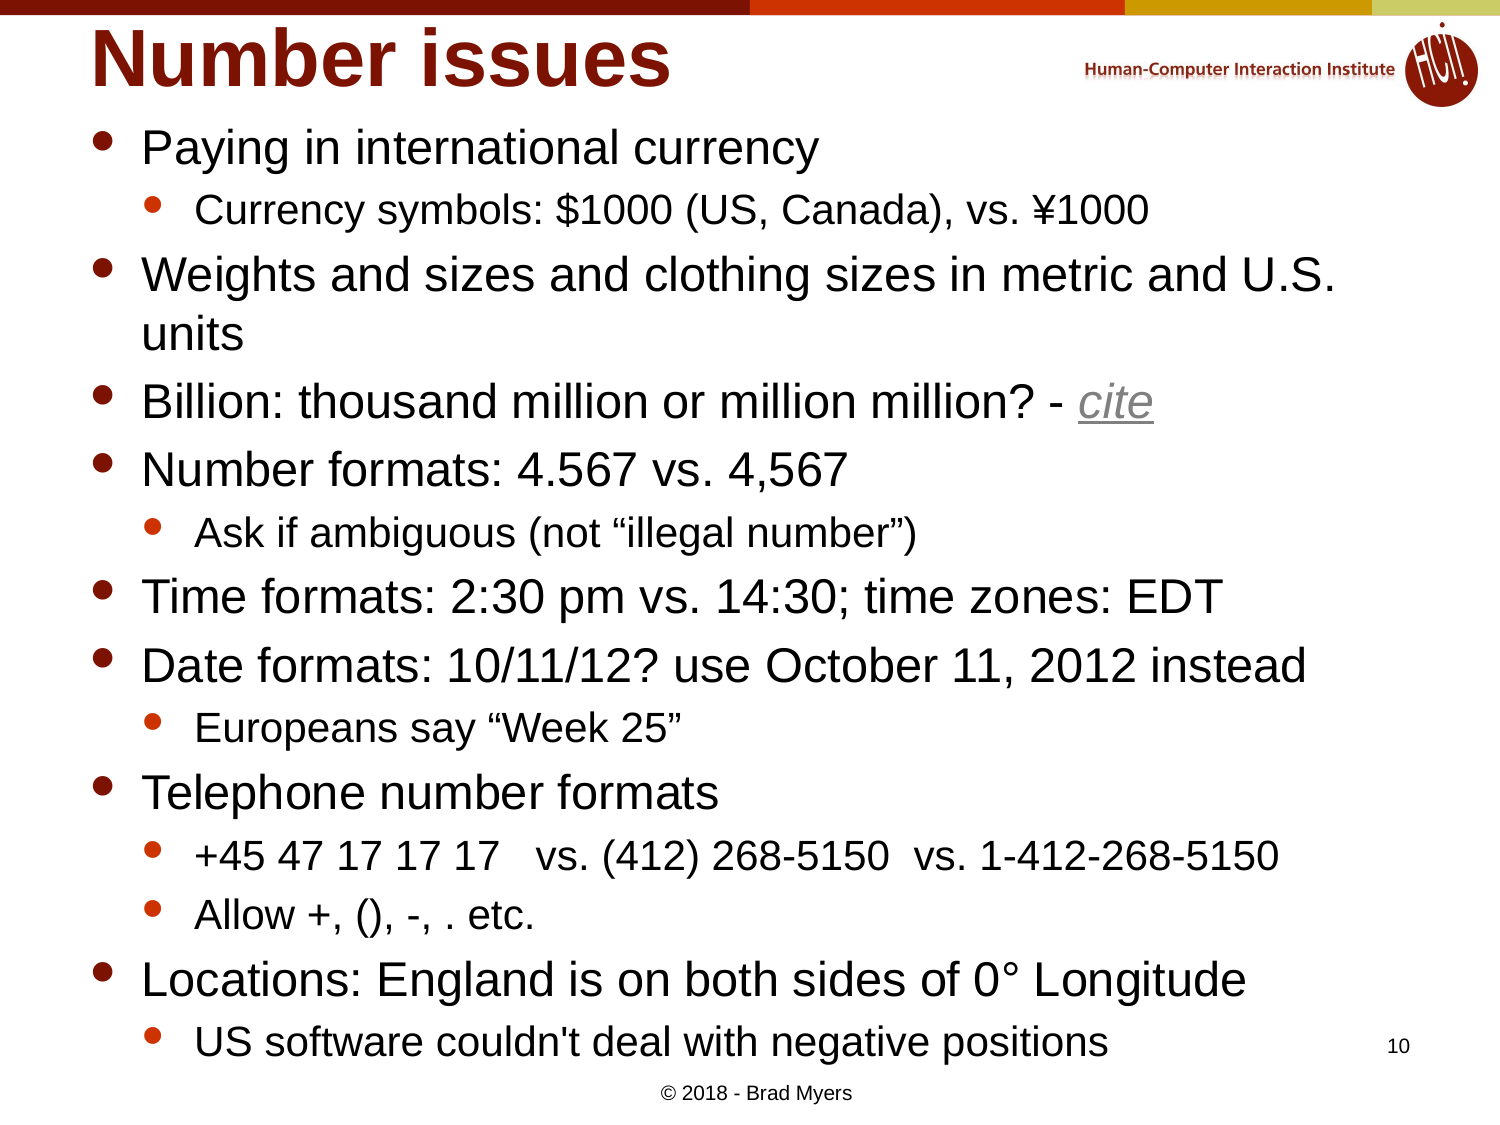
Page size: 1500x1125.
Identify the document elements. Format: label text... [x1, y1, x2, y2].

picture [1313, 22, 1478, 107]
list Paying in international currency Currency symbols: $1000 (US, Canada), vs. ¥1000 Weights and sizes and clothing sizes in metric and U.S. units Billion: thousand million or million million? - cite Number formats: 4.567 vs. 4,567 Ask if ambiguous (not “illegal number”) Time formats: 2:30 pm vs. 14:30; time zones: EDT Date formats: 10/11/12? use October 11, 2012 instead Europeans say “Week 25” Telephone number formats +45 47 17 17 17 vs. (412) 268-5150 vs. 1-412-268-5150 Allow +, (), -, . etc. Locations: England is on both sides of 0° Longitude US software couldn't deal with negative positions [74, 108, 1426, 1091]
title Number issues [74, 19, 1313, 108]
footer © 2018 - Brad Myers [518, 1071, 995, 1125]
slide_number 10 [1074, 1024, 1426, 1101]
